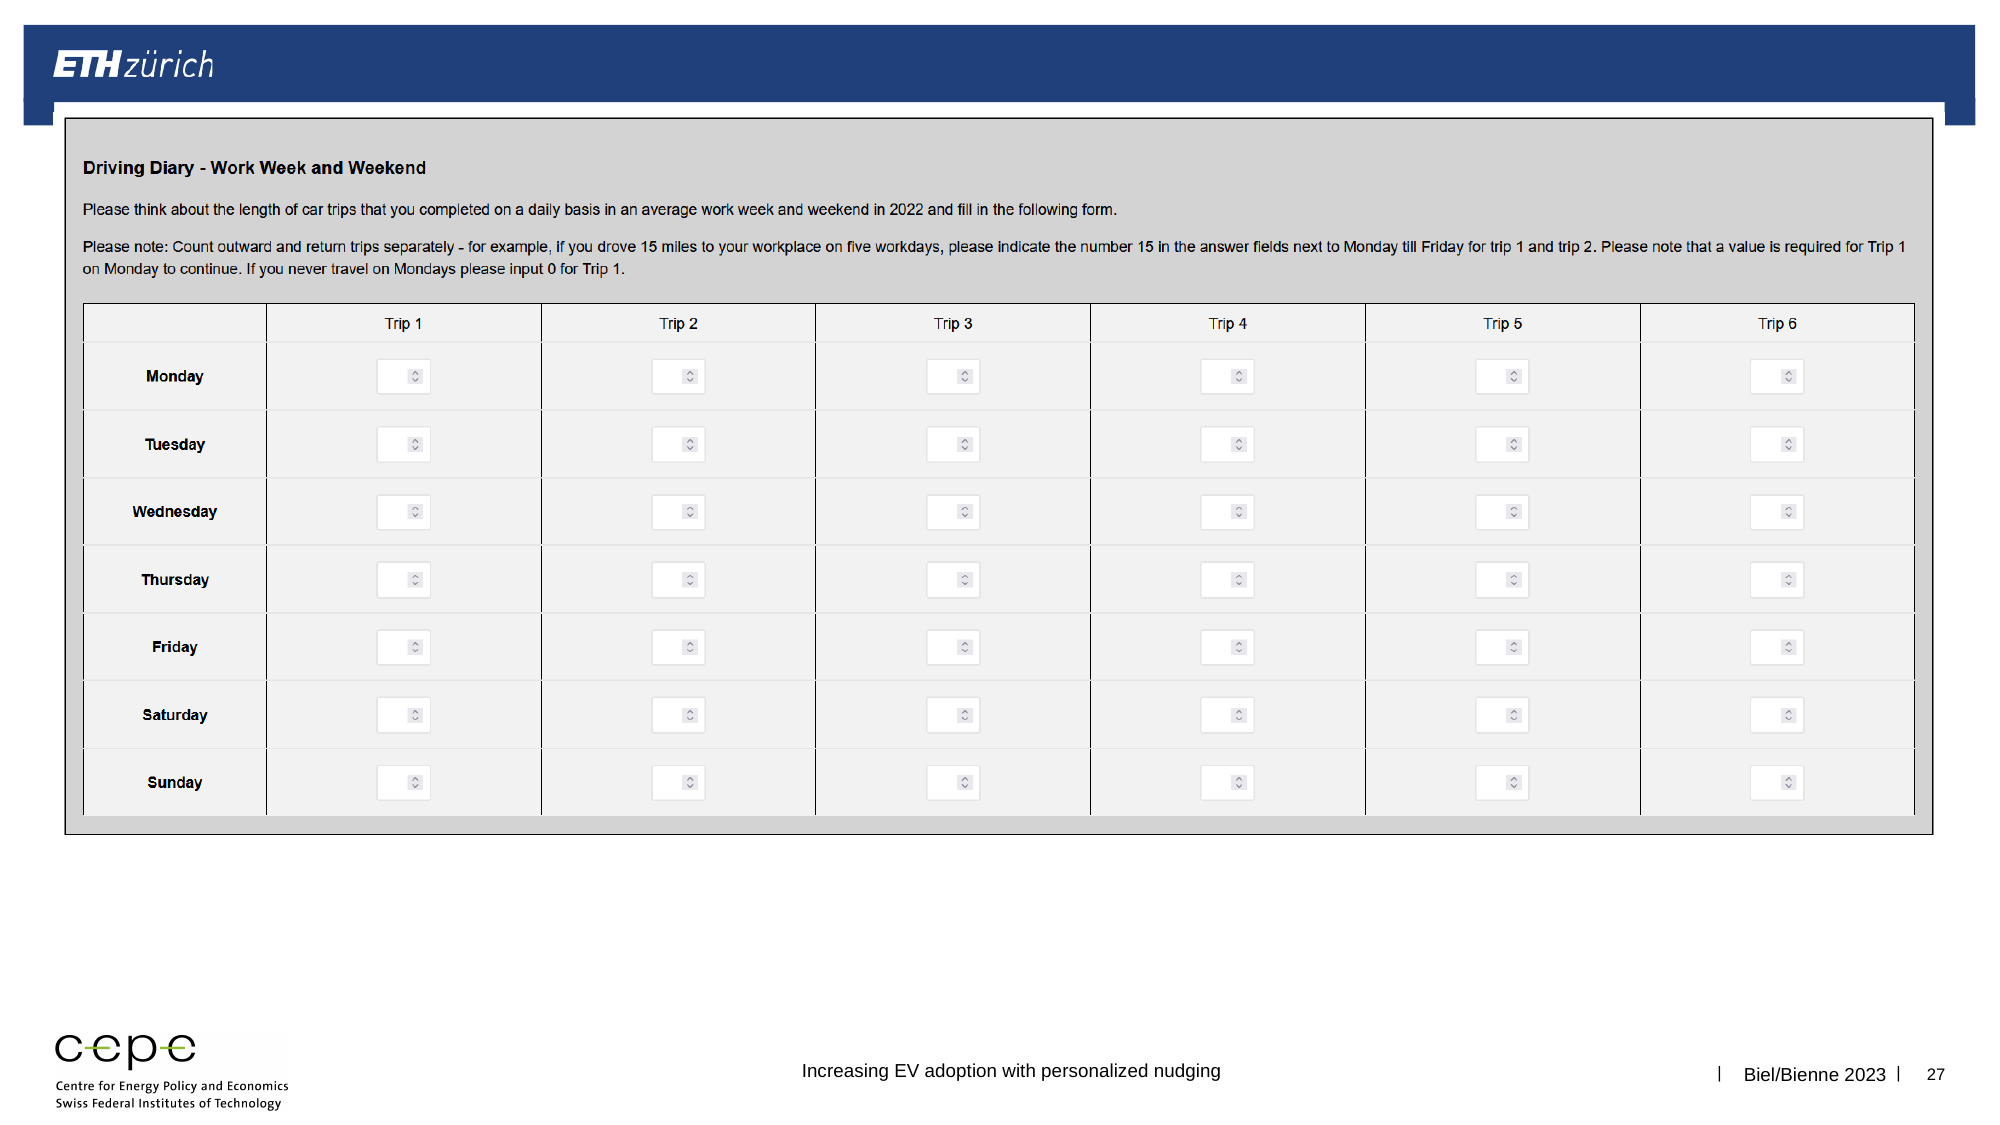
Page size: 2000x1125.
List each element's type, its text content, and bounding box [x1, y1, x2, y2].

slide_number 27 [1906, 1034, 1966, 1112]
picture [52, 112, 1945, 841]
text_box Increasing EV adoption with personalized nudging [787, 1051, 1709, 1125]
text_box Biel/Bienne 2023 [1728, 1054, 1906, 1125]
picture [54, 1033, 289, 1112]
